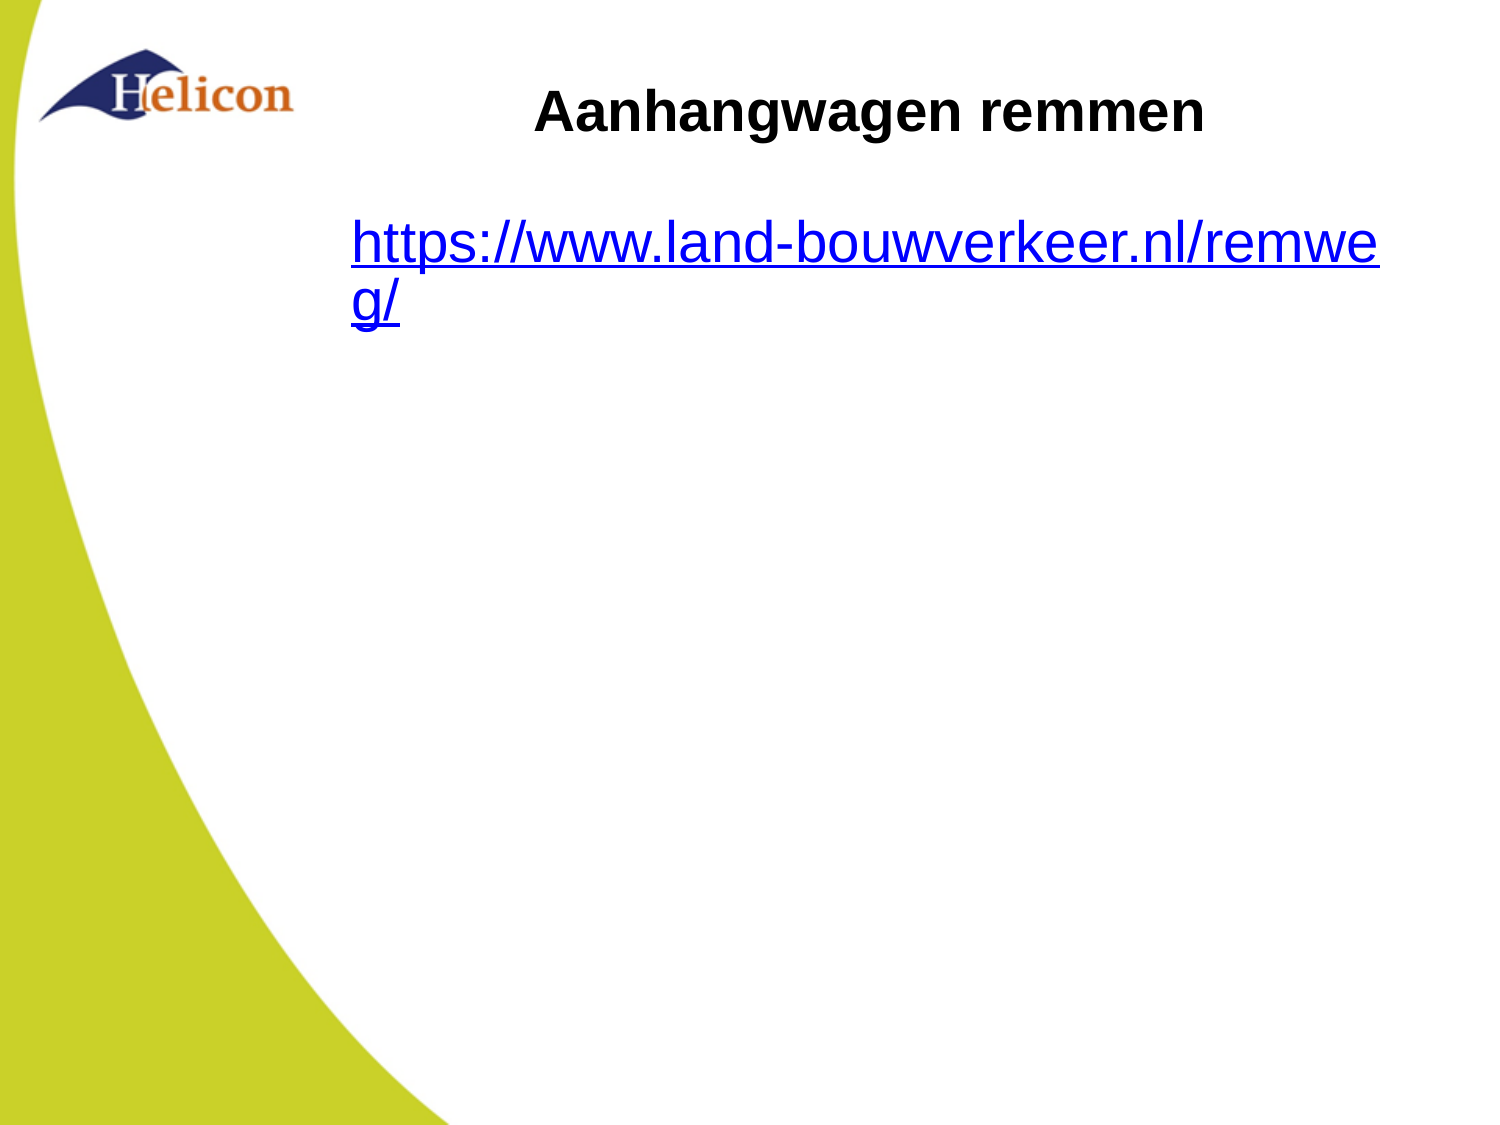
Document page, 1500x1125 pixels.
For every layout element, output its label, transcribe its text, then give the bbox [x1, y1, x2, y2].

list https://www.land-bouwverkeer.nl/remweg/ [336, 196, 1425, 1005]
picture [0, 0, 1500, 1125]
title Aanhangwagen remmen [324, 54, 1415, 161]
